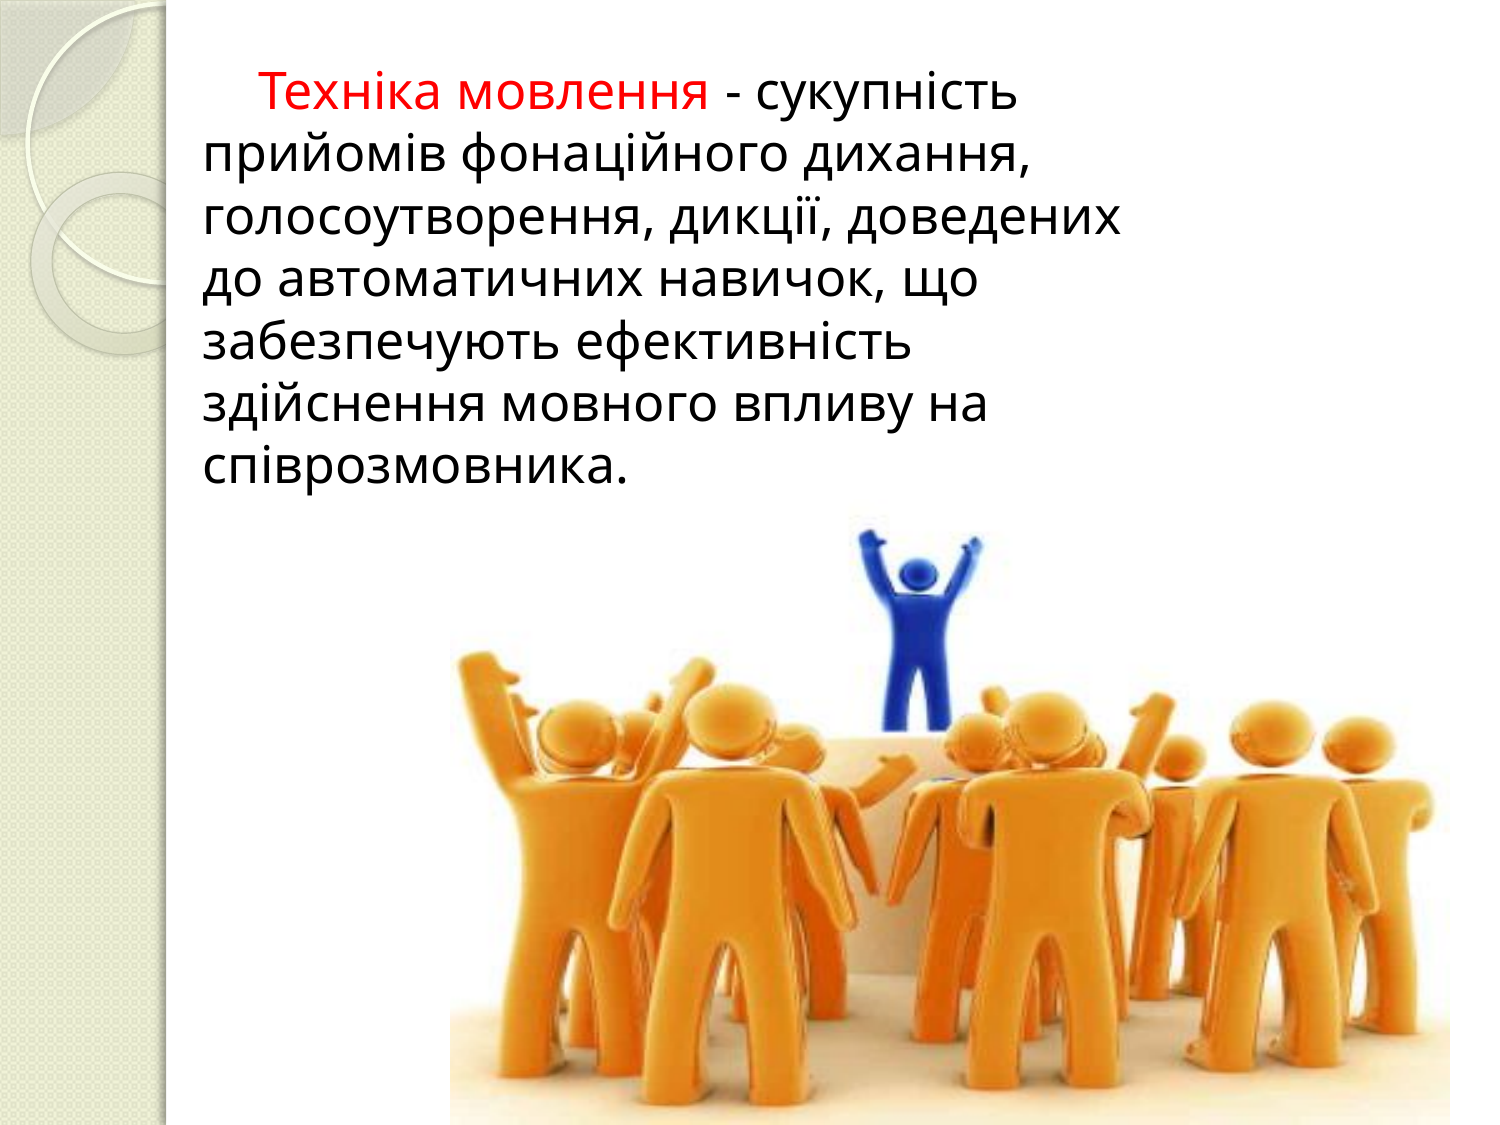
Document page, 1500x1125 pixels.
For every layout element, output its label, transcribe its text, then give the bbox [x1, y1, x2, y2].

list Техніка мовлення - сукупність прийомів фонаційного дихання, голосоутворення, дикції, доведених до автоматичних навичок, що забезпечують ефективність здійснення мовного впливу на співрозмовника. [137, 50, 1213, 513]
picture [449, 499, 1451, 1125]
